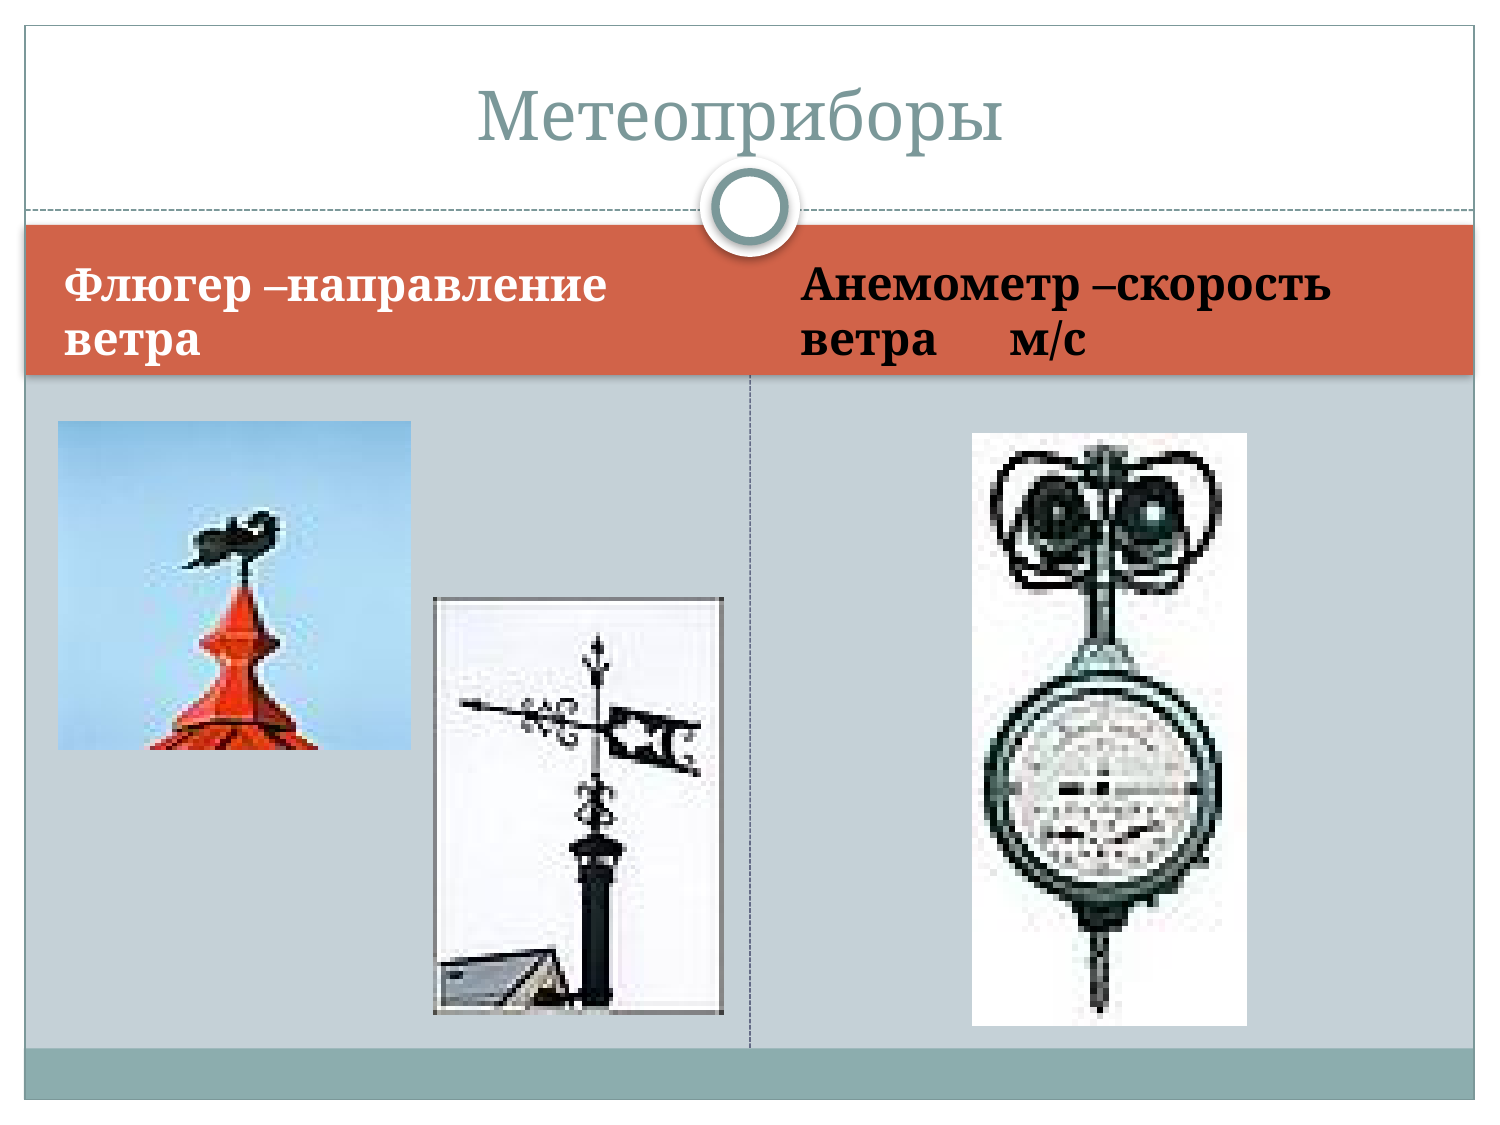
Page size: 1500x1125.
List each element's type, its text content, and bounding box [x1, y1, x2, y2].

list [972, 433, 1248, 1026]
title Метеоприборы [49, 37, 1450, 162]
list Анемометр –скорость ветра м/с [785, 249, 1450, 371]
picture [433, 597, 724, 1016]
list Флюгер –направление ветра [48, 249, 714, 371]
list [58, 421, 411, 751]
